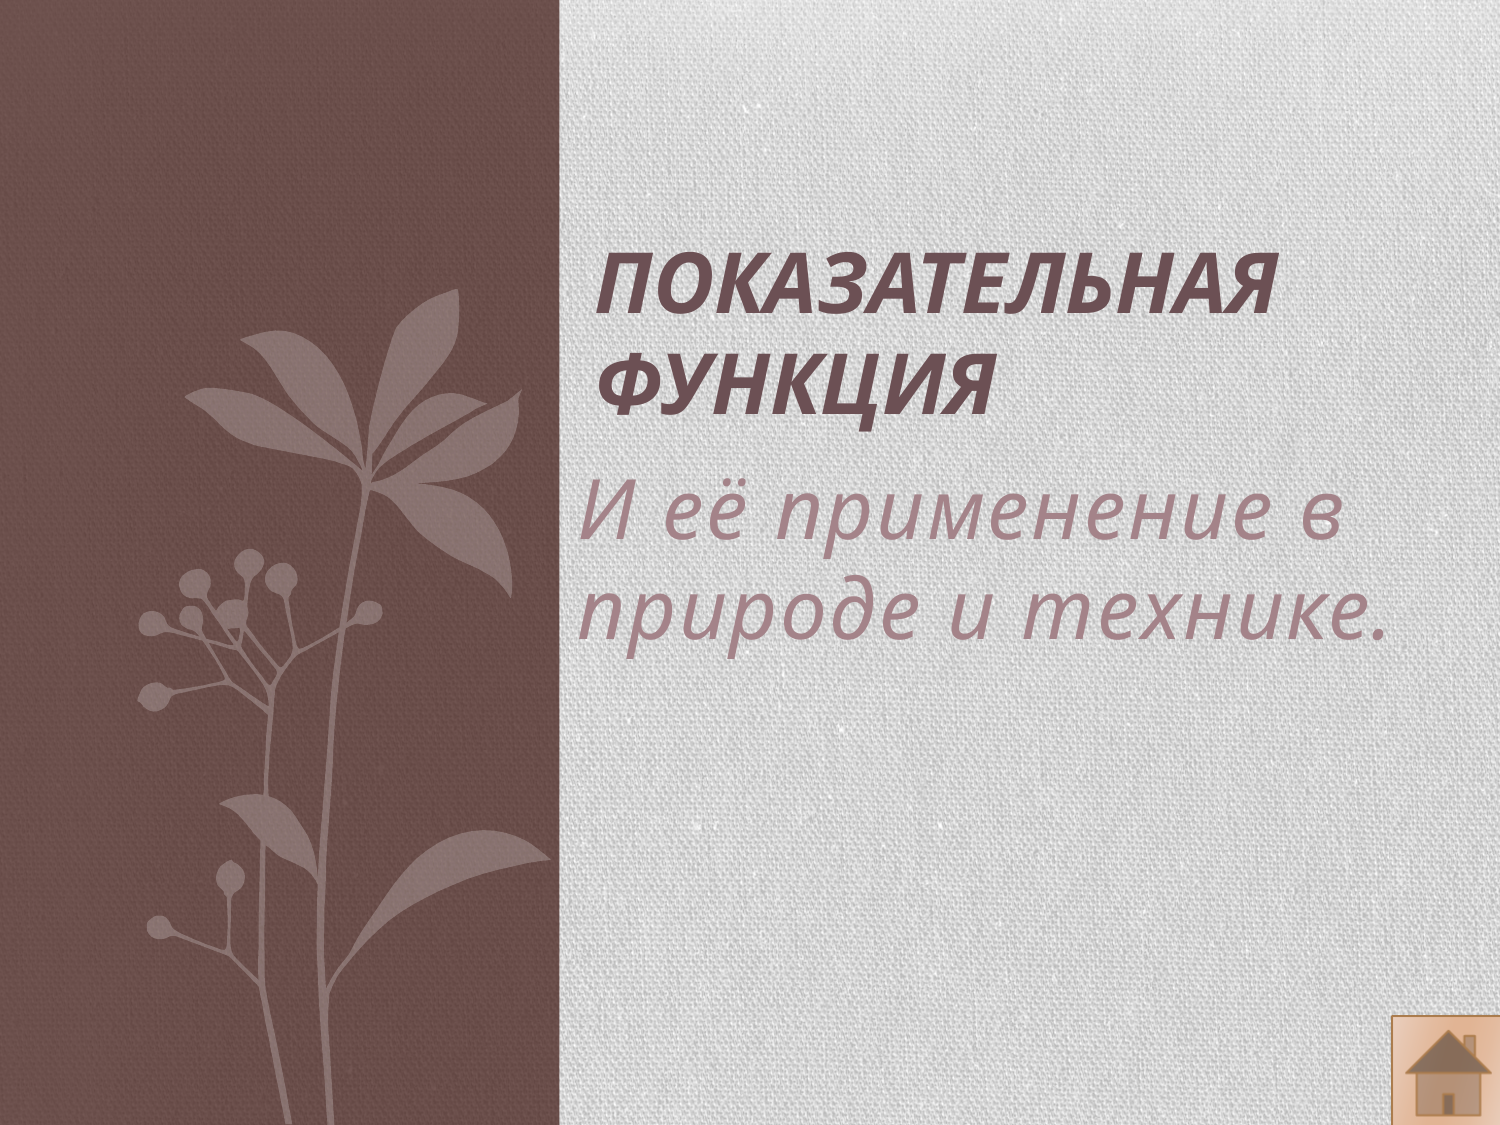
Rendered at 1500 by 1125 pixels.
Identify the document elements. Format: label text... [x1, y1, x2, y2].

title Показательная функция [579, 219, 1496, 439]
picture [1387, 1011, 1500, 1125]
subtitle И её применение в природе и технике. [562, 448, 1496, 686]
